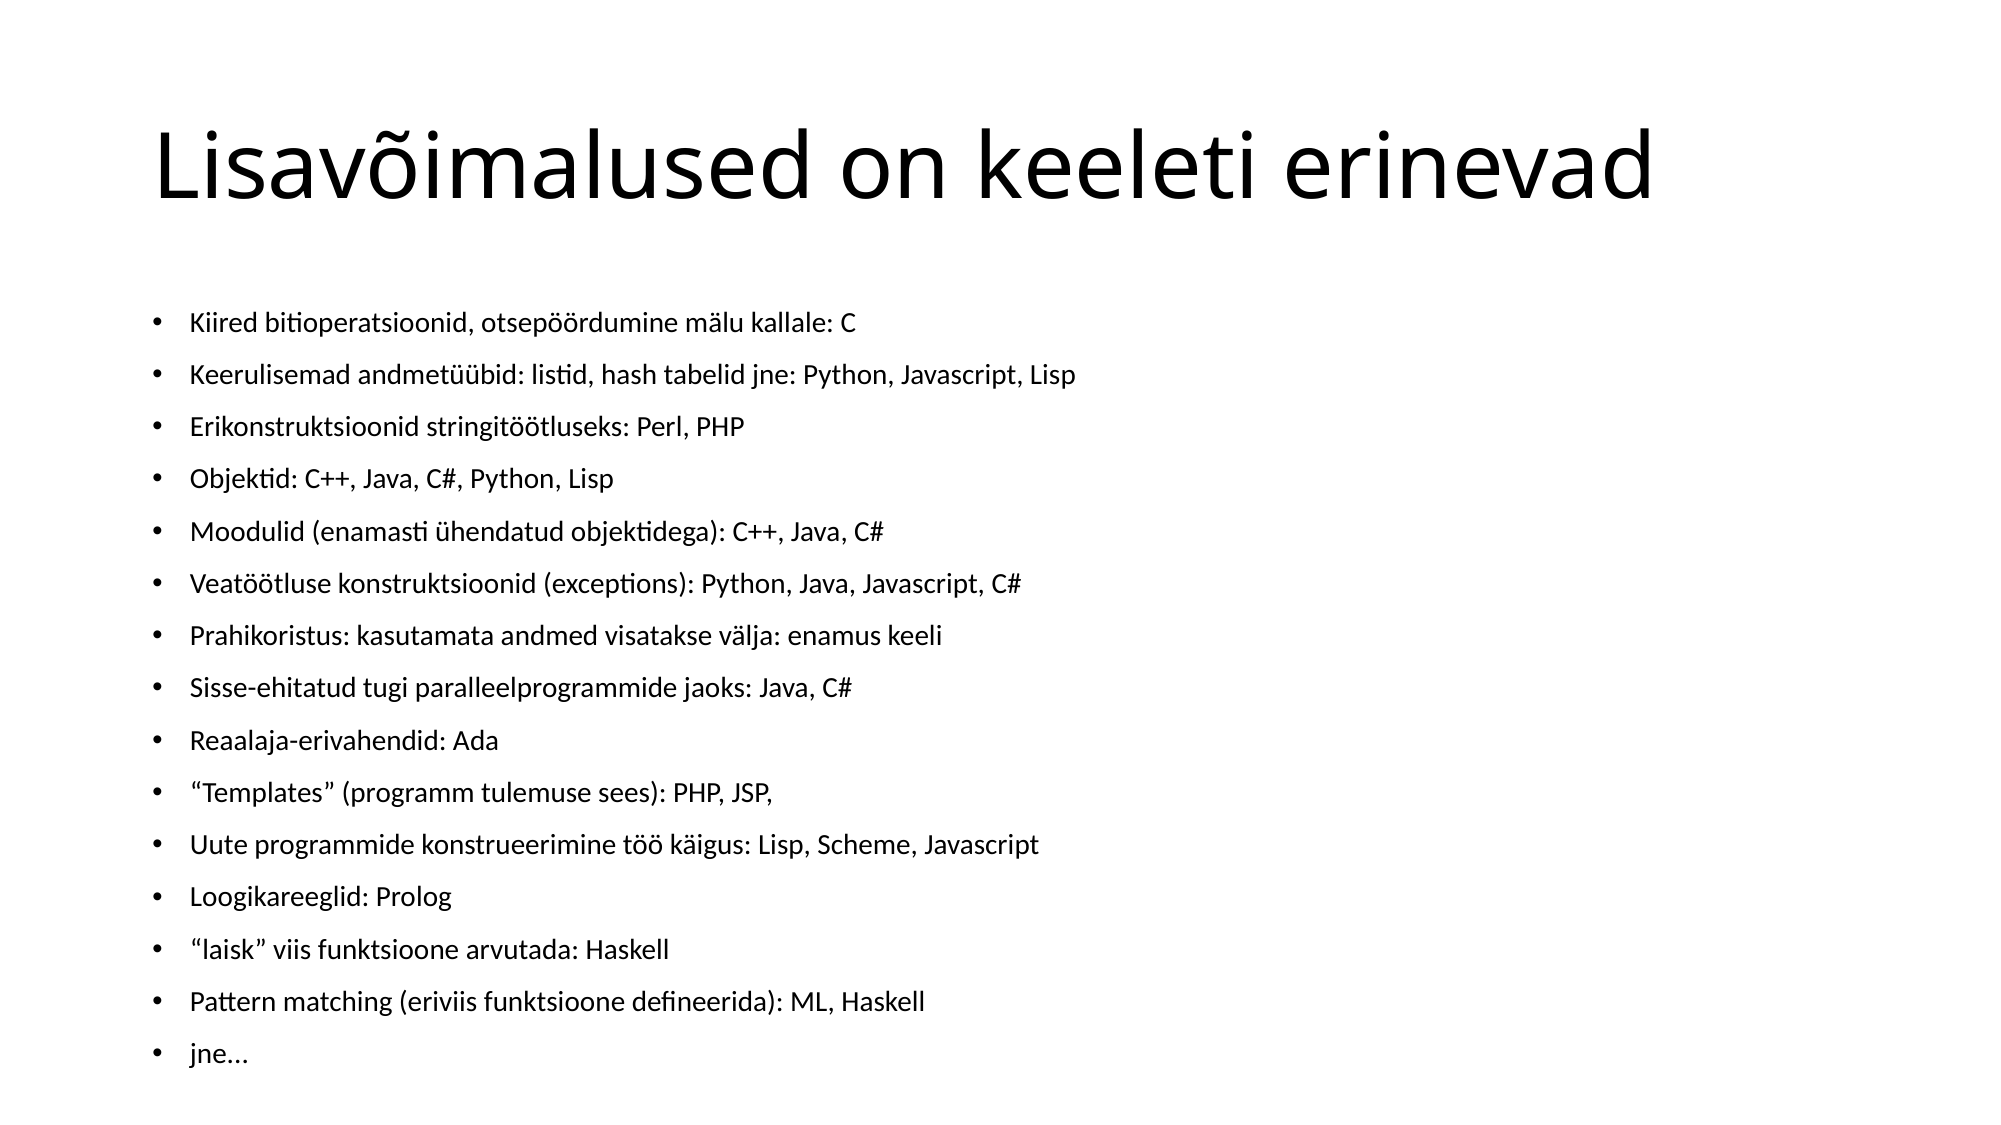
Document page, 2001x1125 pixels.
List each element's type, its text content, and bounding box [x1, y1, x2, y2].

list Kiired bitioperatsioonid, otsepöördumine mälu kallale: C Keerulisemad andmetüübid: listid, hash tabelid jne: Python, Javascript, Lisp Erikonstruktsioonid stringitöötluseks: Perl, PHP Objektid: C++, Java, C#, Python, Lisp Moodulid (enamasti ühendatud objektidega): C++, Java, C# Veatöötluse konstruktsioonid (exceptions): Python, Java, Javascript, C# Prahikoristus: kasutamata andmed visatakse välja: enamus keeli Sisse-ehitatud tugi paralleelprogrammide jaoks: Java, C# Reaalaja-erivahendid: Ada “Templates” (programm tulemuse sees): PHP, JSP, Uute programmide konstrueerimine töö käigus: Lisp, Scheme, Javascript Loogikareeglid: Prolog “laisk” viis funktsioone arvutada: Haskell Pattern matching (eriviis funktsioone defineerida): ML, Haskell jne... [137, 299, 1863, 1014]
title Lisavõimalused on keeleti erinevad [137, 59, 1863, 278]
